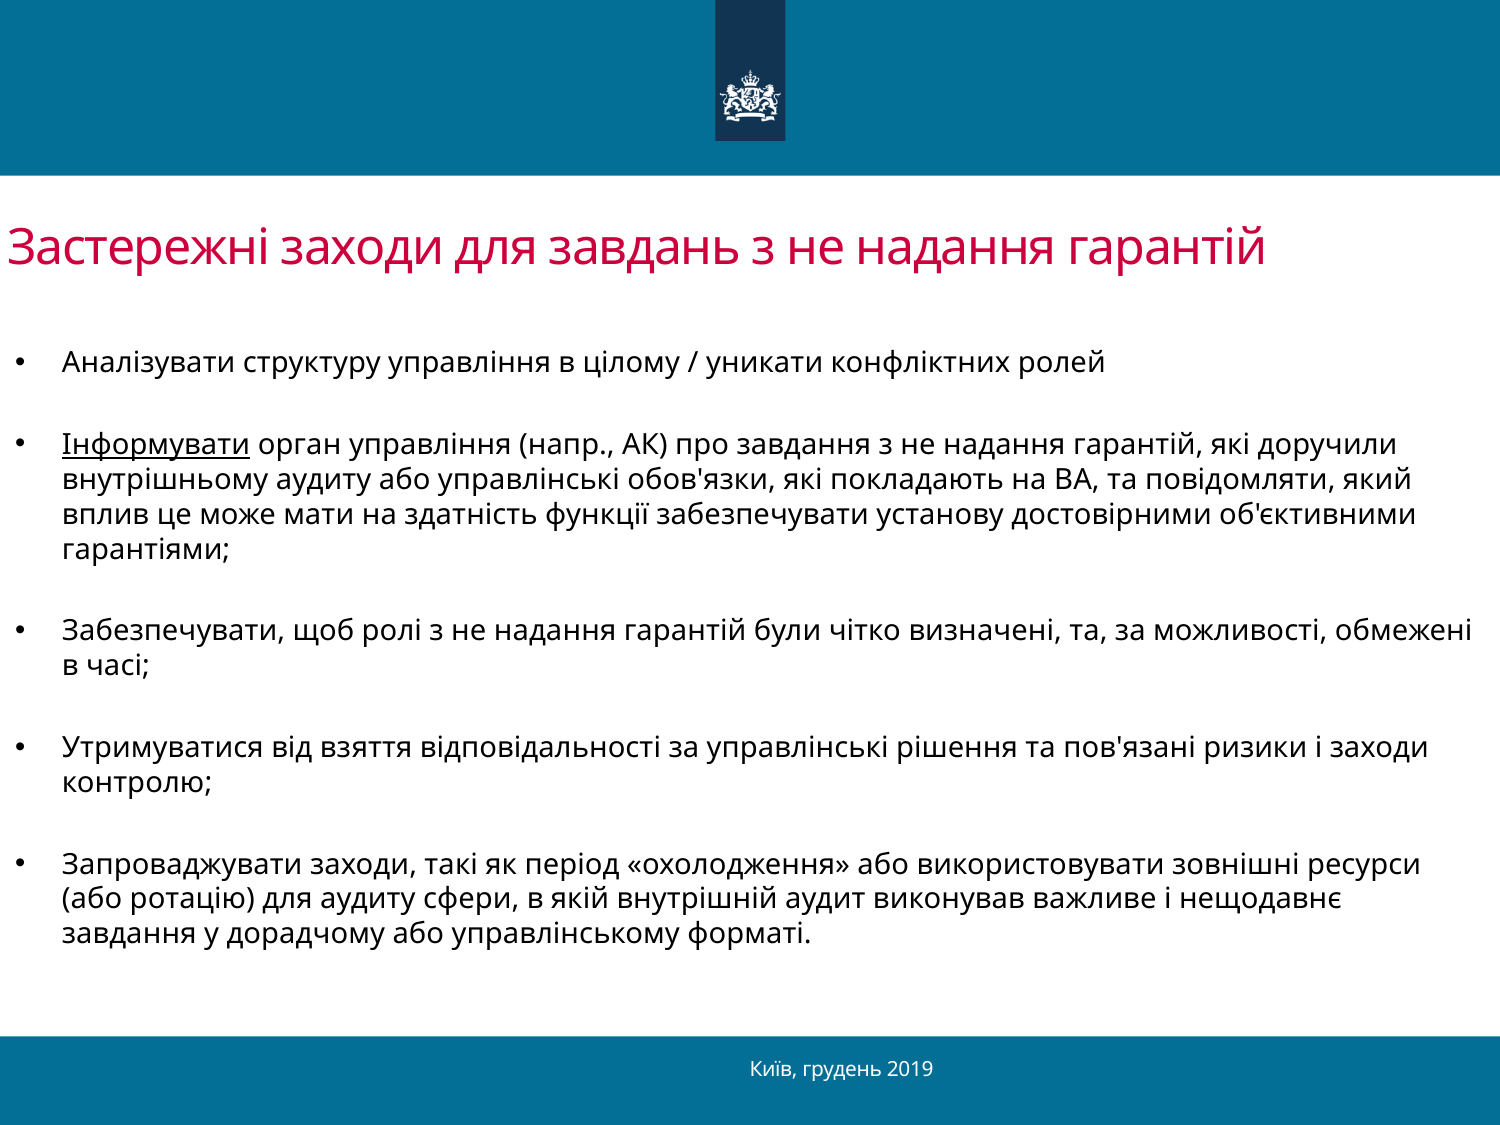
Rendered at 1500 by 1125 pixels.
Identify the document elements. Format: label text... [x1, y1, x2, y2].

list Аналізувати структуру управління в цілому / уникати конфліктних ролей Інформувати орган управління (напр., АК) про завдання з не надання гарантій, які доручили внутрішньому аудиту або управлінські обов'язки, які покладають на ВА, та повідомляти, який вплив це може мати на здатність функції забезпечувати установу достовірними об'єктивними гарантіями; Забезпечувати, щоб ролі з не надання гарантій були чітко визначені, та, за можливості, обмежені в часі; Утримуватися від взяття відповідальності за управлінські рішення та пов'язані ризики і заходи контролю; Запроваджувати заходи, такі як період «охолодження» або використовувати зовнішні ресурси (або ротацію) для аудиту сфери, в якій внутрішній аудит виконував важливе і нещодавнє завдання у дорадчому або управлінському форматі. [0, 295, 1494, 1020]
footer Київ, грудень 2019 [734, 1047, 1419, 1100]
title Застережні заходи для завдань з не надання гарантій [0, 207, 1494, 295]
picture [716, 0, 784, 140]
